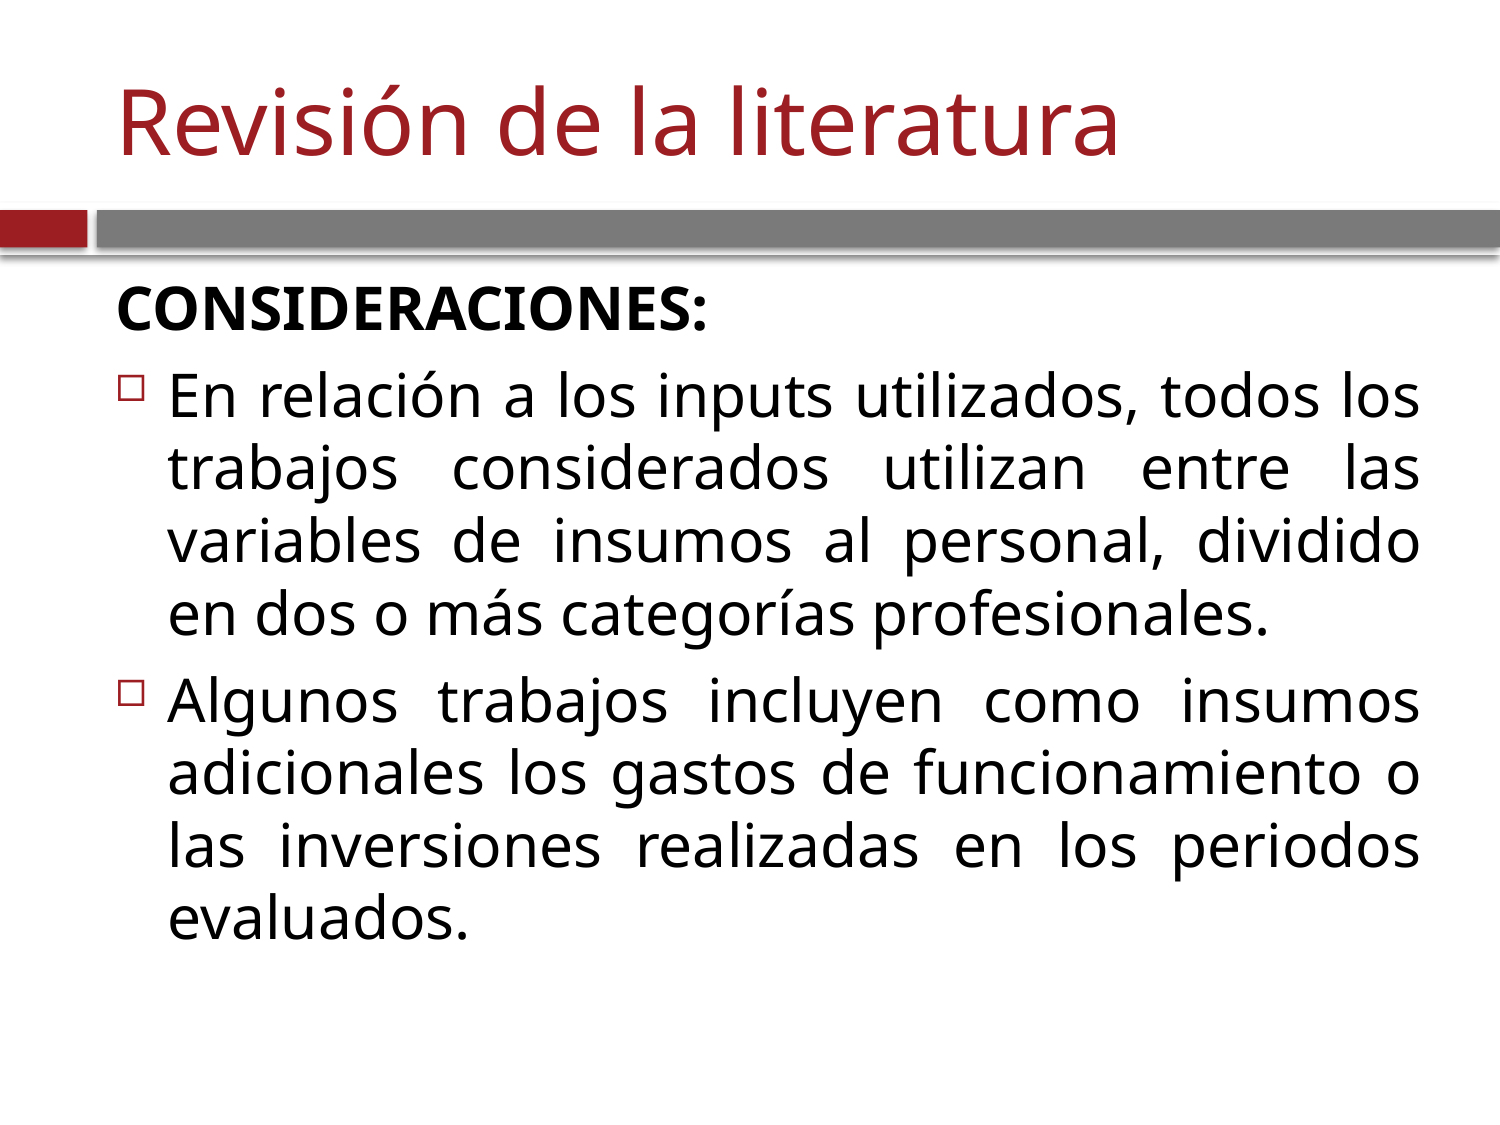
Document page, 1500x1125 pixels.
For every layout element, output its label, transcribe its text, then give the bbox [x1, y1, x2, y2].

list CONSIDERACIONES: En relación a los inputs utilizados, todos los trabajos considerados utilizan entre las variables de insumos al personal, dividido en dos o más categorías profesionales. Algunos trabajos incluyen como insumos adicionales los gastos de funcionamiento o las inversiones realizadas en los periodos evaluados. [100, 262, 1438, 1000]
title Revisión de la literatura [100, 37, 1438, 200]
